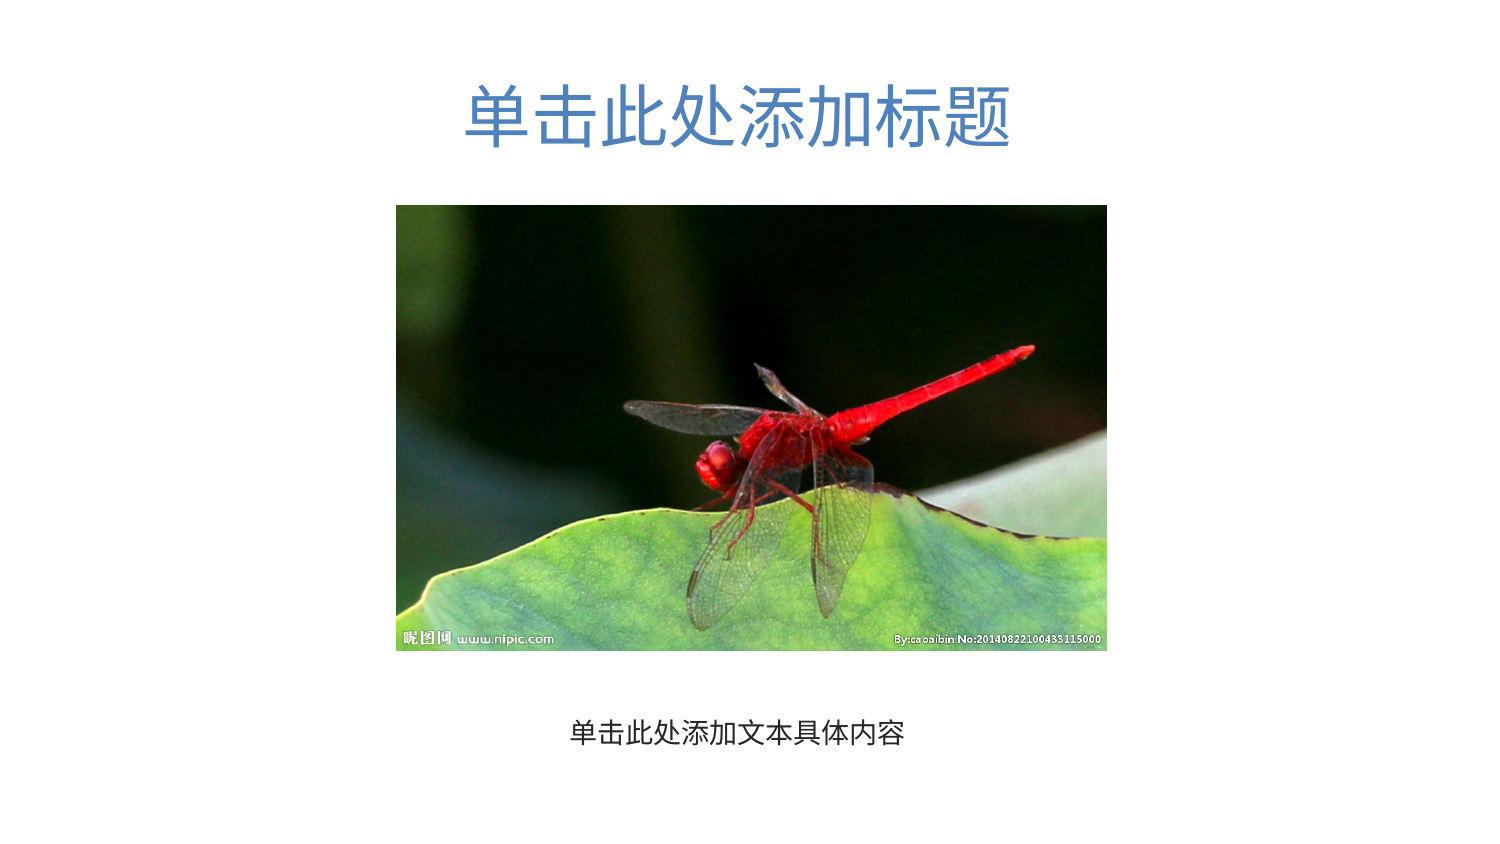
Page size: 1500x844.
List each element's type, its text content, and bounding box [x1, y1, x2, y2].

picture [396, 205, 1108, 651]
text_box 单击此处添加标题 [119, 57, 1356, 183]
text_box 单击此处添加文本具体内容 [119, 703, 1356, 813]
